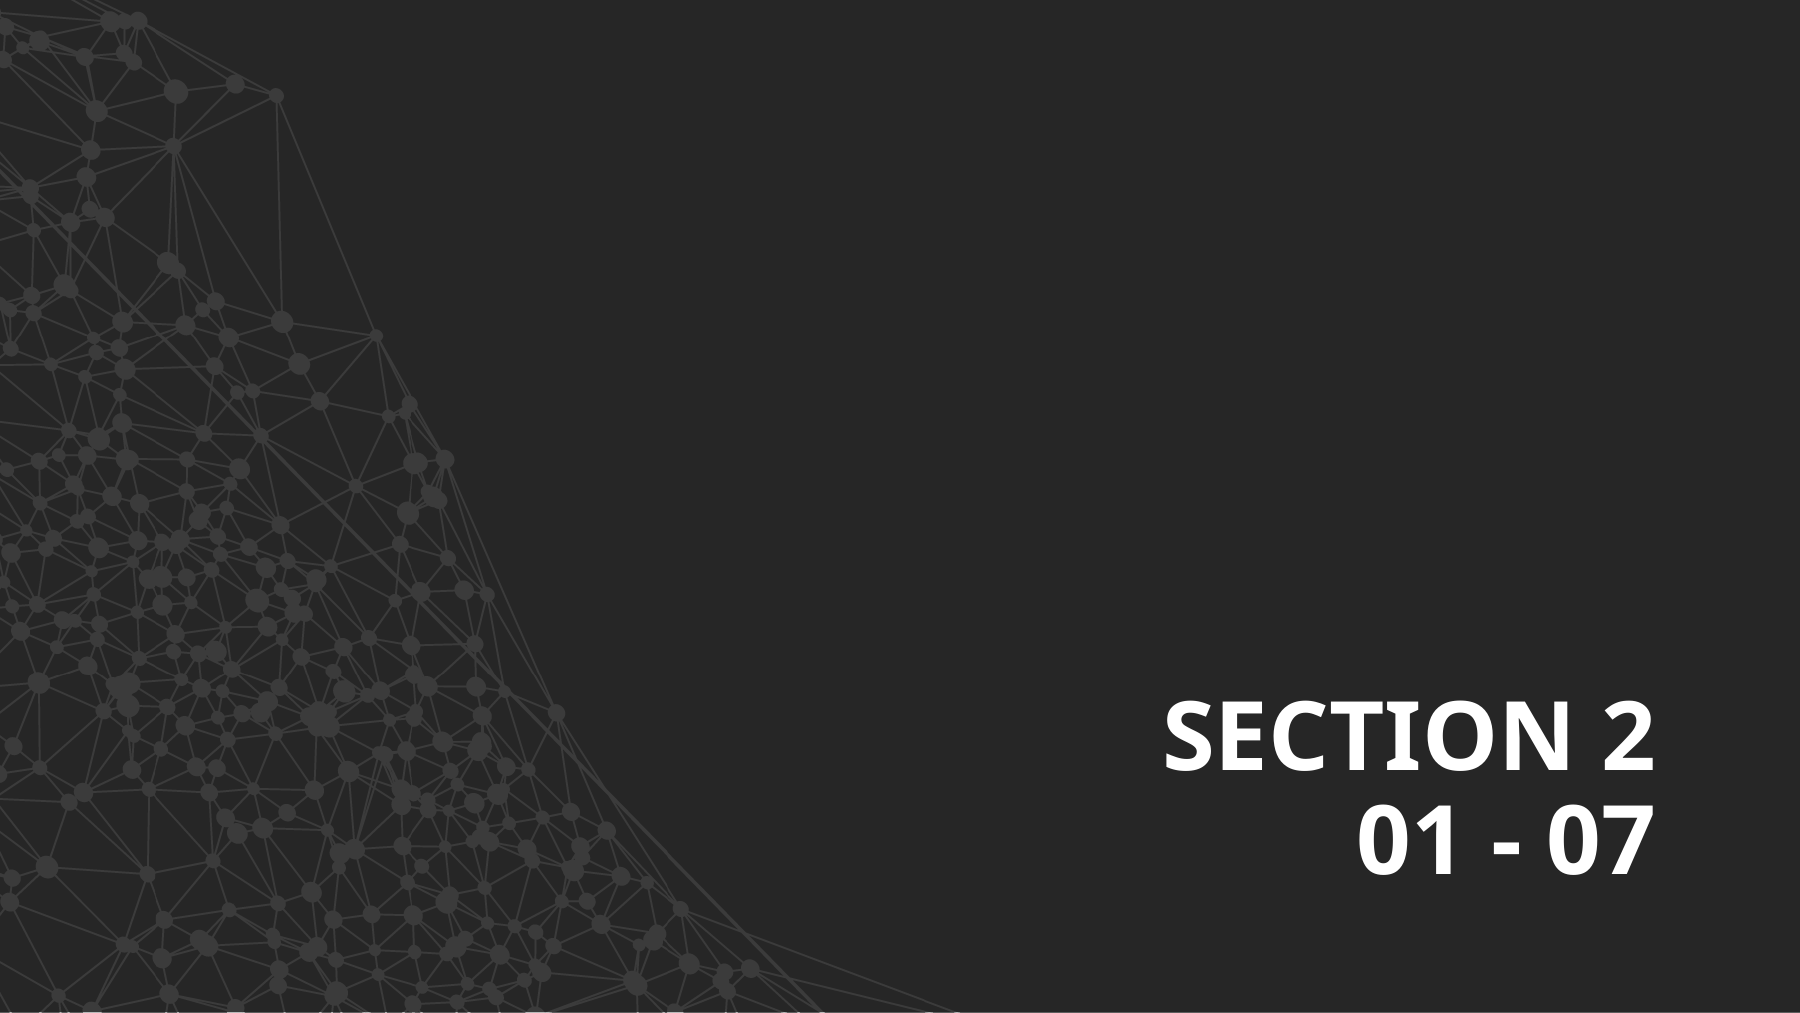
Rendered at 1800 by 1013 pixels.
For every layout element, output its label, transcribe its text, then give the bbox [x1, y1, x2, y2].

title Section 2 01 - 07 [669, 676, 1672, 903]
